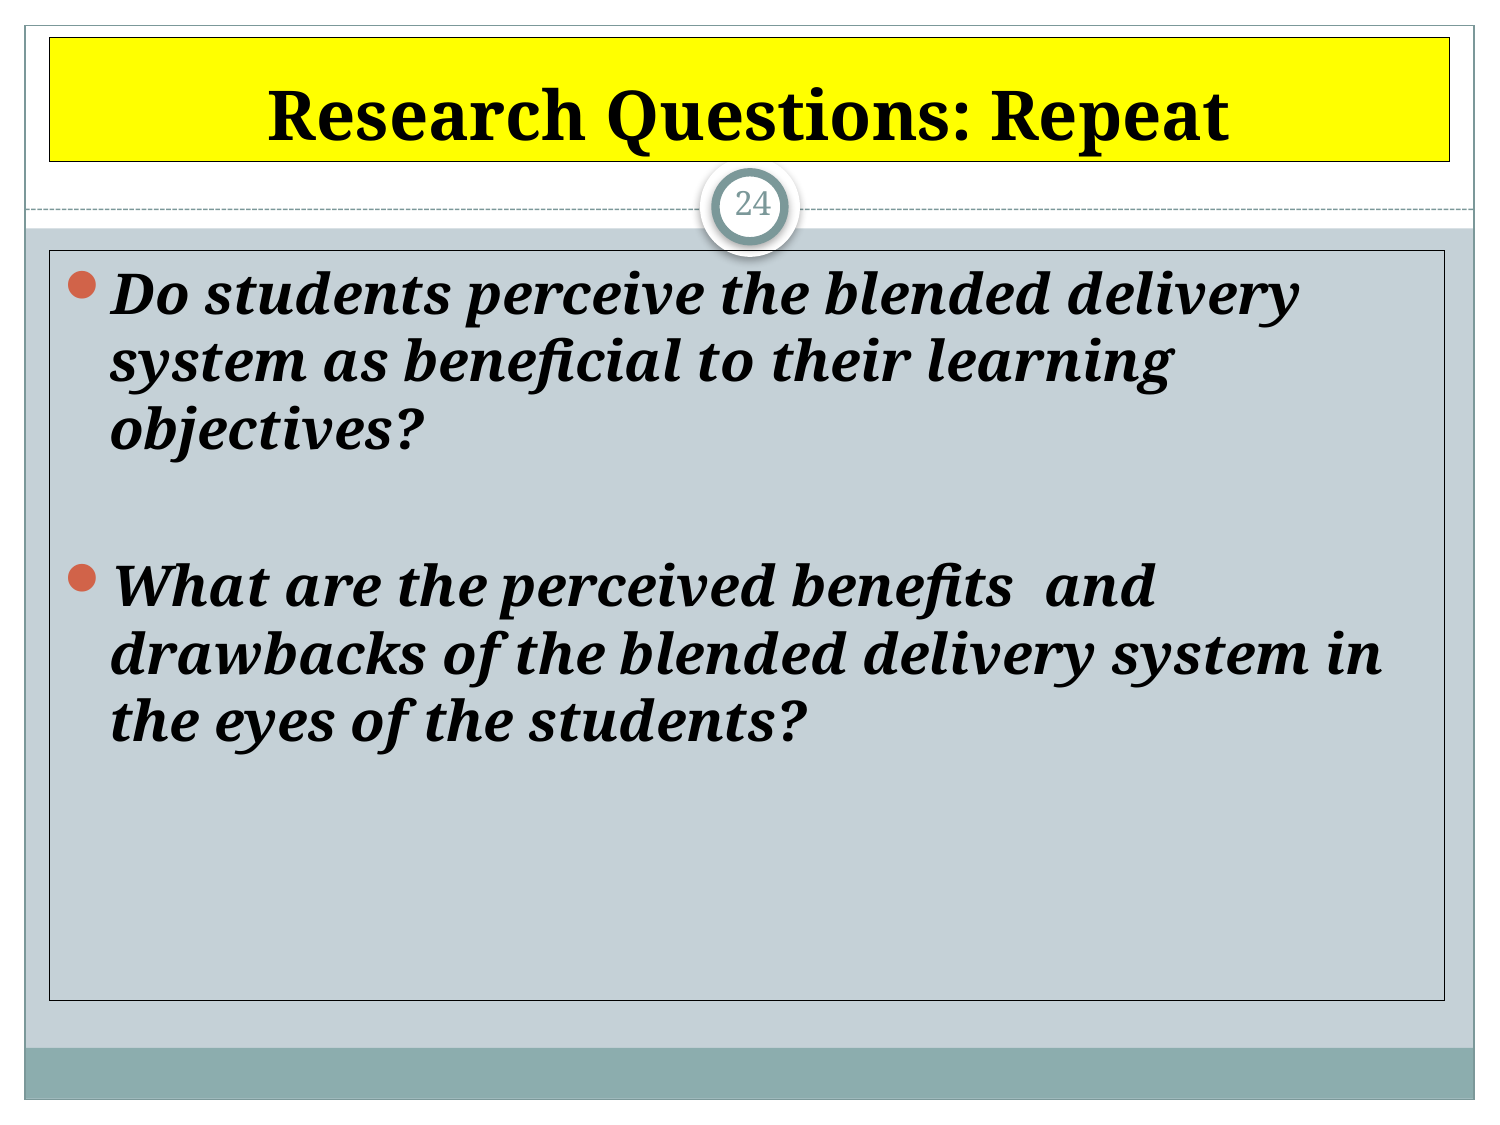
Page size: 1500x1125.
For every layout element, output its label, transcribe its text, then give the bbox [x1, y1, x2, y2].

title Research Questions: Repeat [49, 37, 1450, 162]
list Do students perceive the blended delivery system as beneficial to their learning objectives? What are the perceived benefits and drawbacks of the blended delivery system in the eyes of the students? [49, 250, 1445, 1001]
slide_number 24 [715, 168, 791, 241]
